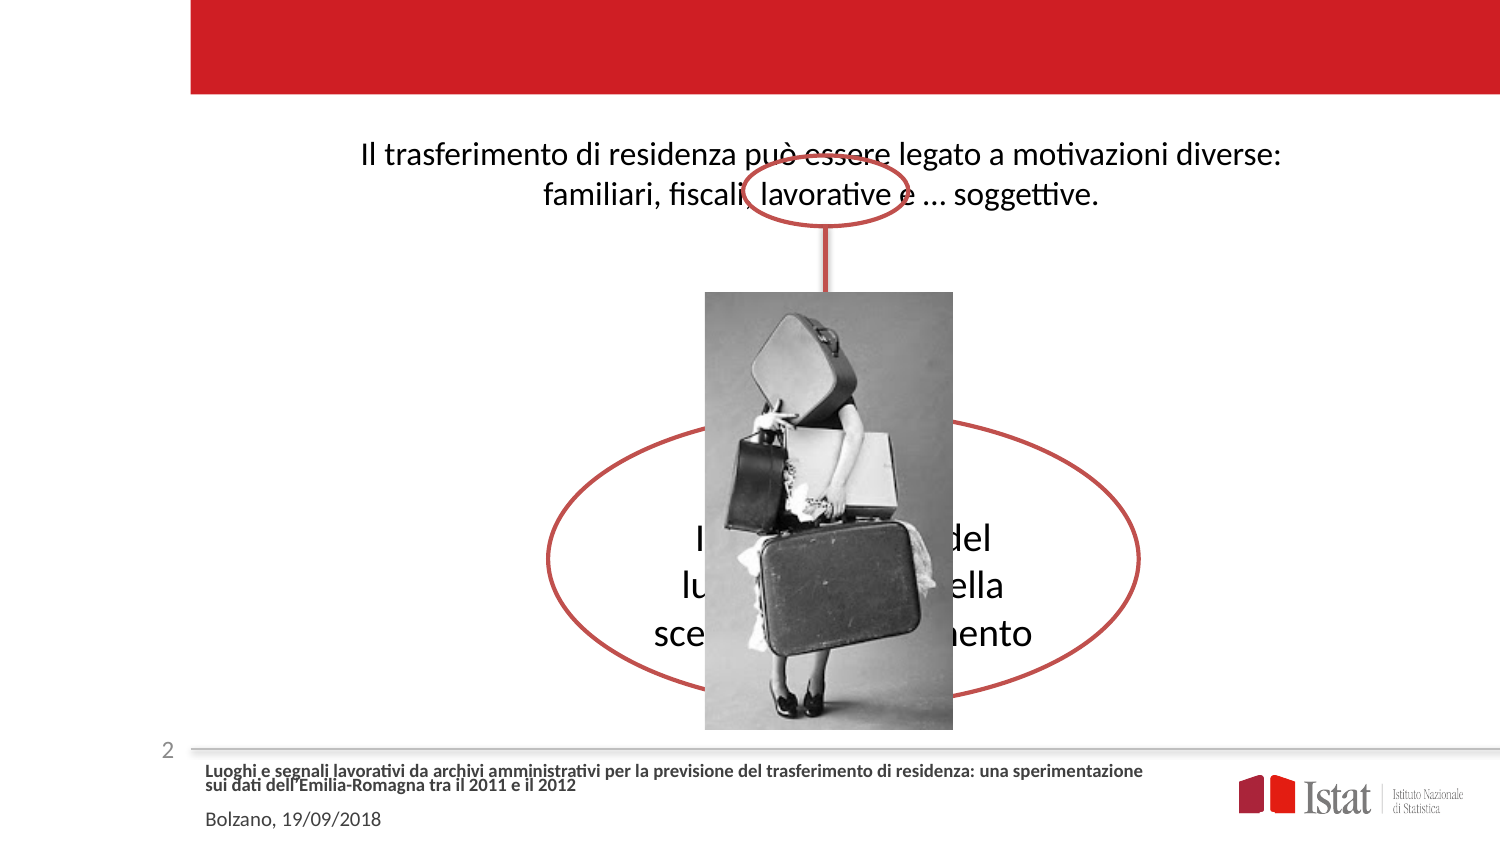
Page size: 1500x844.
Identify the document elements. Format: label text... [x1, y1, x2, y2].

text_box Obiettivo: Isolare l’effetto del luogo di lavoro nella scelta del trasferimento [545, 427, 699, 690]
text_box [190, 0, 1500, 95]
text_box Luoghi e segnali lavorativi da archivi amministrativi per la previsione del trasferimento di residenza: una sperimentazione sui dati dell’Emilia-Romagna tra il 2011 e il 2012 Bolzano, 19/09/2018 [190, 758, 1178, 839]
text_box Il trasferimento di residenza può essere legato a motivazioni diverse: familiari, fiscali, lavorative e … soggettive. [214, 132, 1438, 213]
picture [1239, 775, 1463, 814]
text_box [740, 153, 911, 229]
picture [704, 292, 954, 730]
text_box Obiettivo: Isolare l’effetto del luogo di lavoro nella scelta del trasferimento [958, 420, 1141, 698]
slide_number 2 [122, 725, 190, 771]
